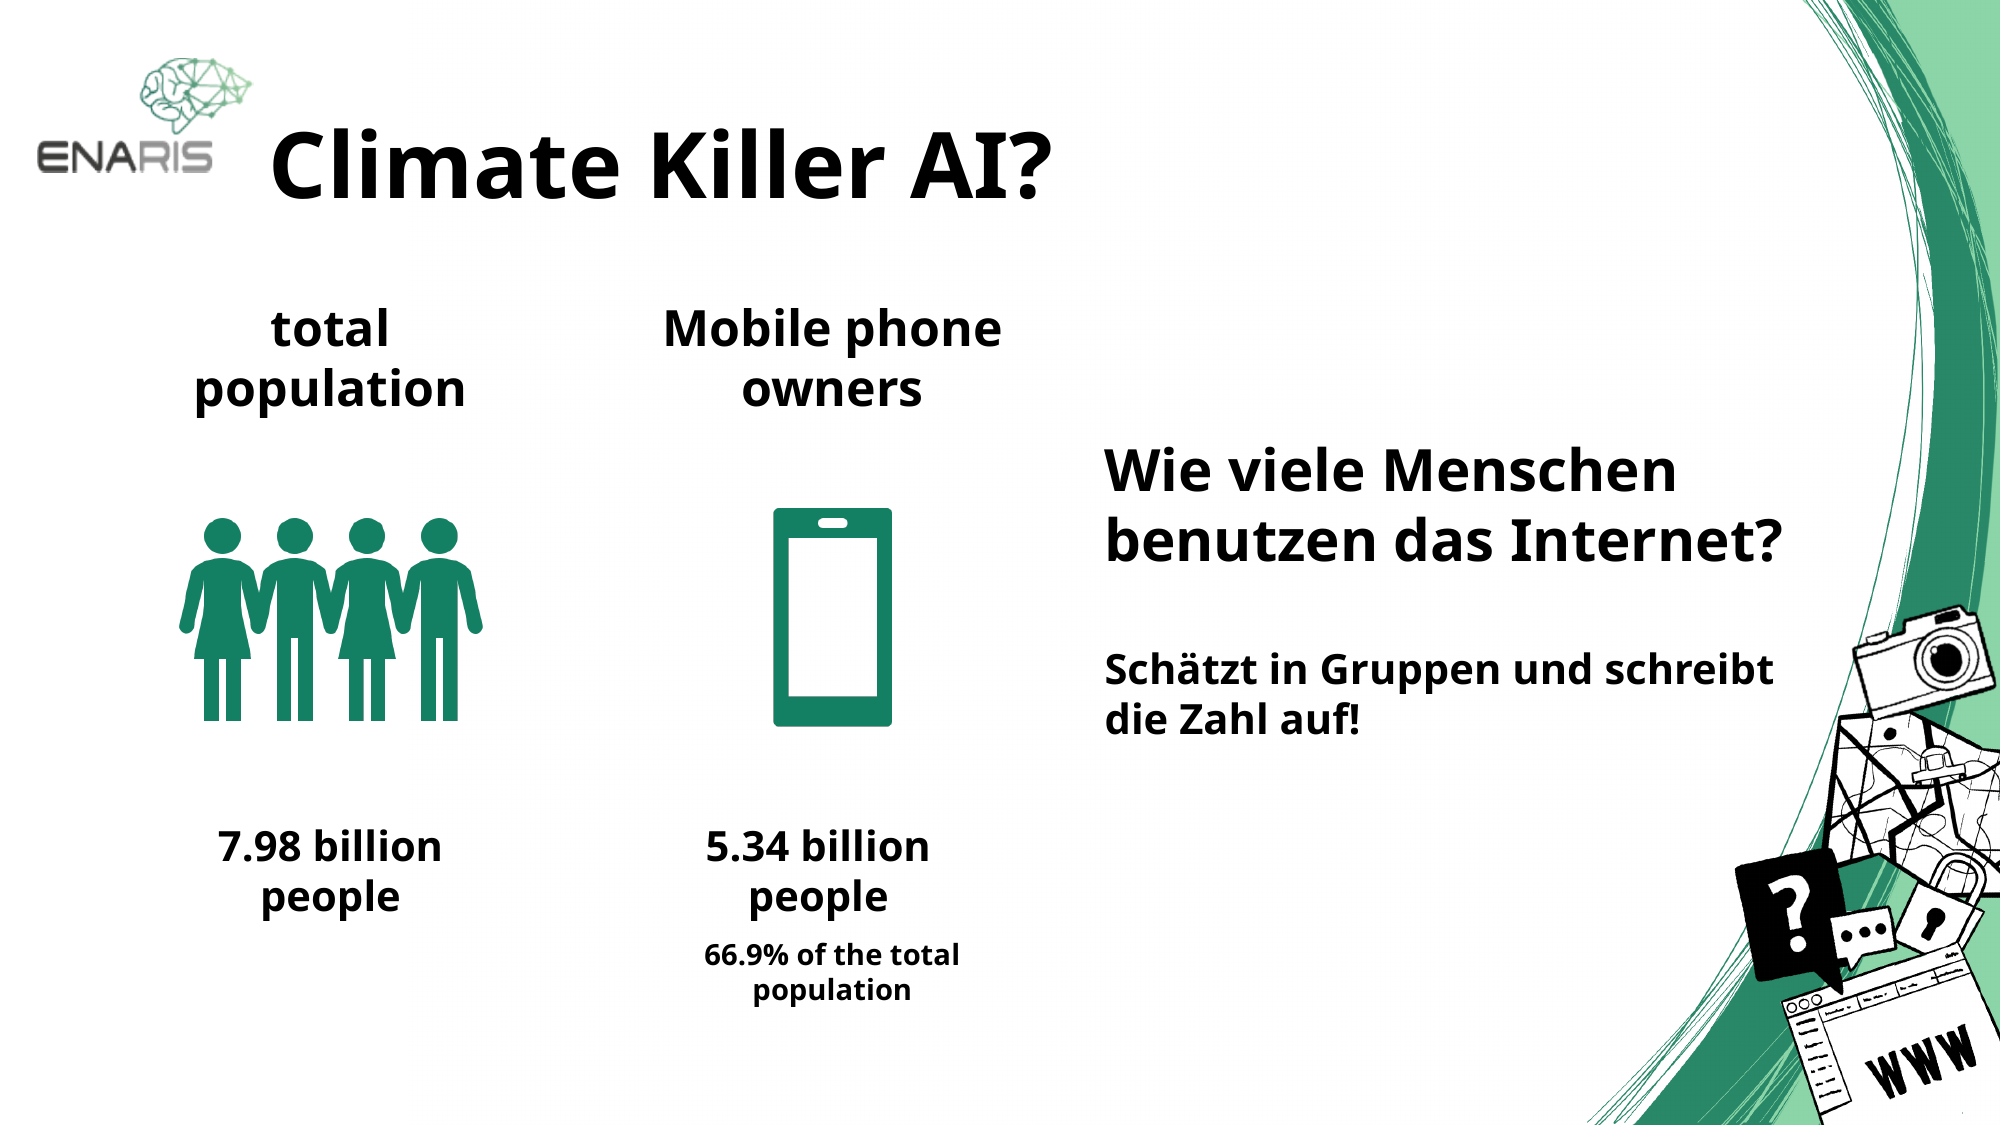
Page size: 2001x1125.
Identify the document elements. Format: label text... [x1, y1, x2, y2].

title Climate Killer AI? [253, 59, 1863, 278]
text_box 7.98 billion people [157, 812, 504, 928]
picture [37, 58, 254, 173]
text_box Mobile phone owners [636, 289, 1028, 424]
text_box 66.9% of the total population [650, 928, 1014, 1014]
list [157, 445, 504, 793]
text_box Wie viele Menschen benutzen das Internet? Schätzt in Gruppen und schreibt die Zahl auf! [1089, 425, 1837, 751]
text_box total population [124, 289, 537, 424]
picture [408, 0, 2000, 1125]
text_box 5.34 billion people [636, 812, 1000, 928]
